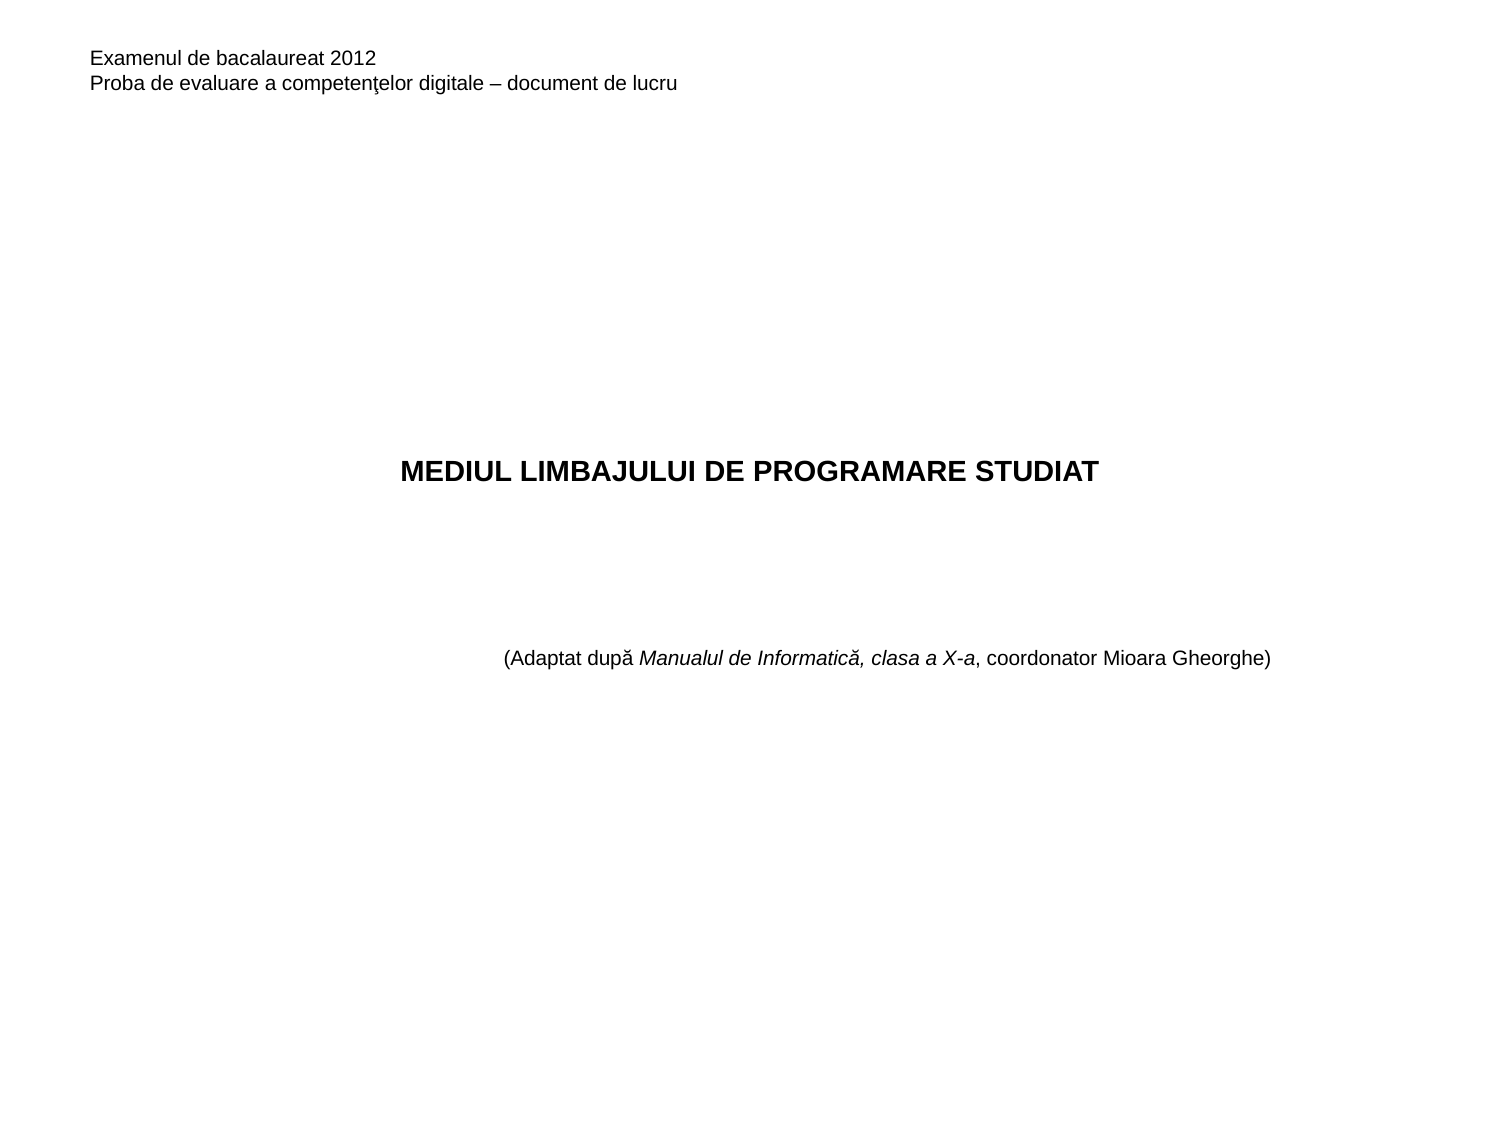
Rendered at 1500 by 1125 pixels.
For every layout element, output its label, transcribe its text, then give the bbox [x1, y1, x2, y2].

subtitle (Adaptat după Manualul de Informatică, clasa a X-a, coordonator Mioara Gheorghe) [362, 637, 1413, 726]
text_box Examenul de bacalaureat 2012 Proba de evaluare a competenţelor digitale – document de lucru [75, 37, 1388, 103]
title MEDIUL LIMBAJULUI DE PROGRAMARE STUDIAT [112, 349, 1388, 591]
